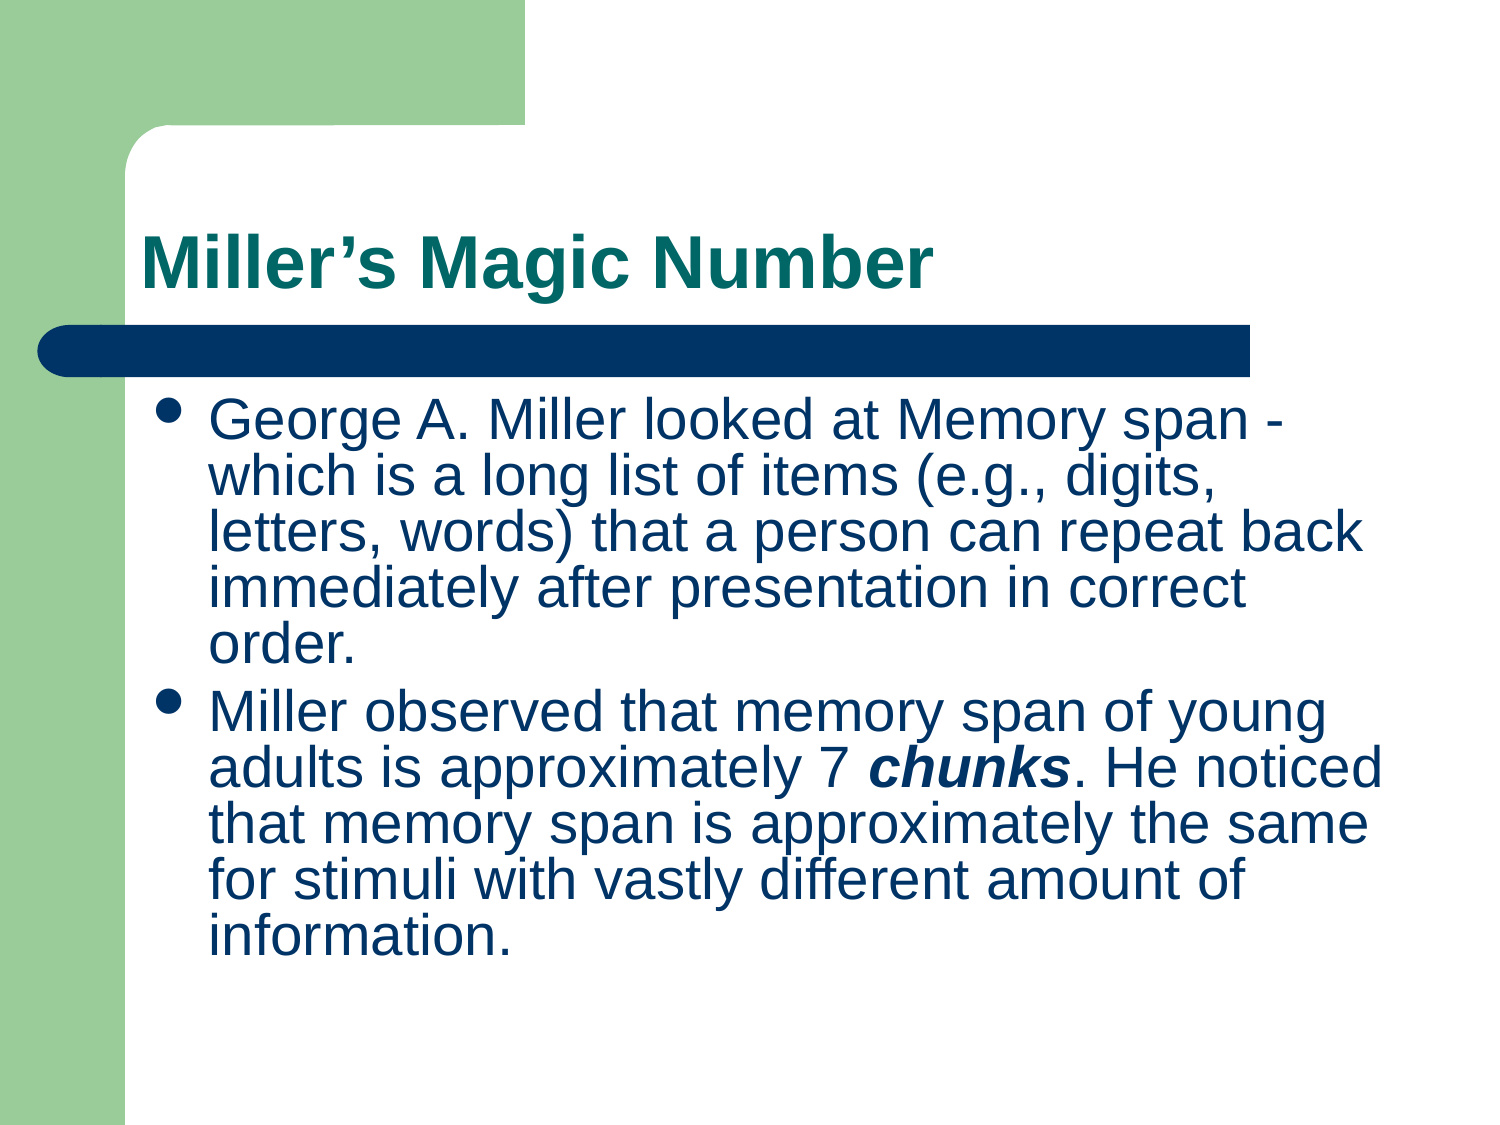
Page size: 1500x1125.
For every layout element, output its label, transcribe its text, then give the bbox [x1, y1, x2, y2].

list George A. Miller looked at Memory span - which is a long list of items (e.g., digits, letters, words) that a person can repeat back immediately after presentation in correct order. Miller observed that memory span of young adults is approximately 7 chunks. He noticed that memory span is approximately the same for stimuli with vastly different amount of information. [137, 387, 1400, 999]
title Miller’s Magic Number [124, 124, 1426, 313]
